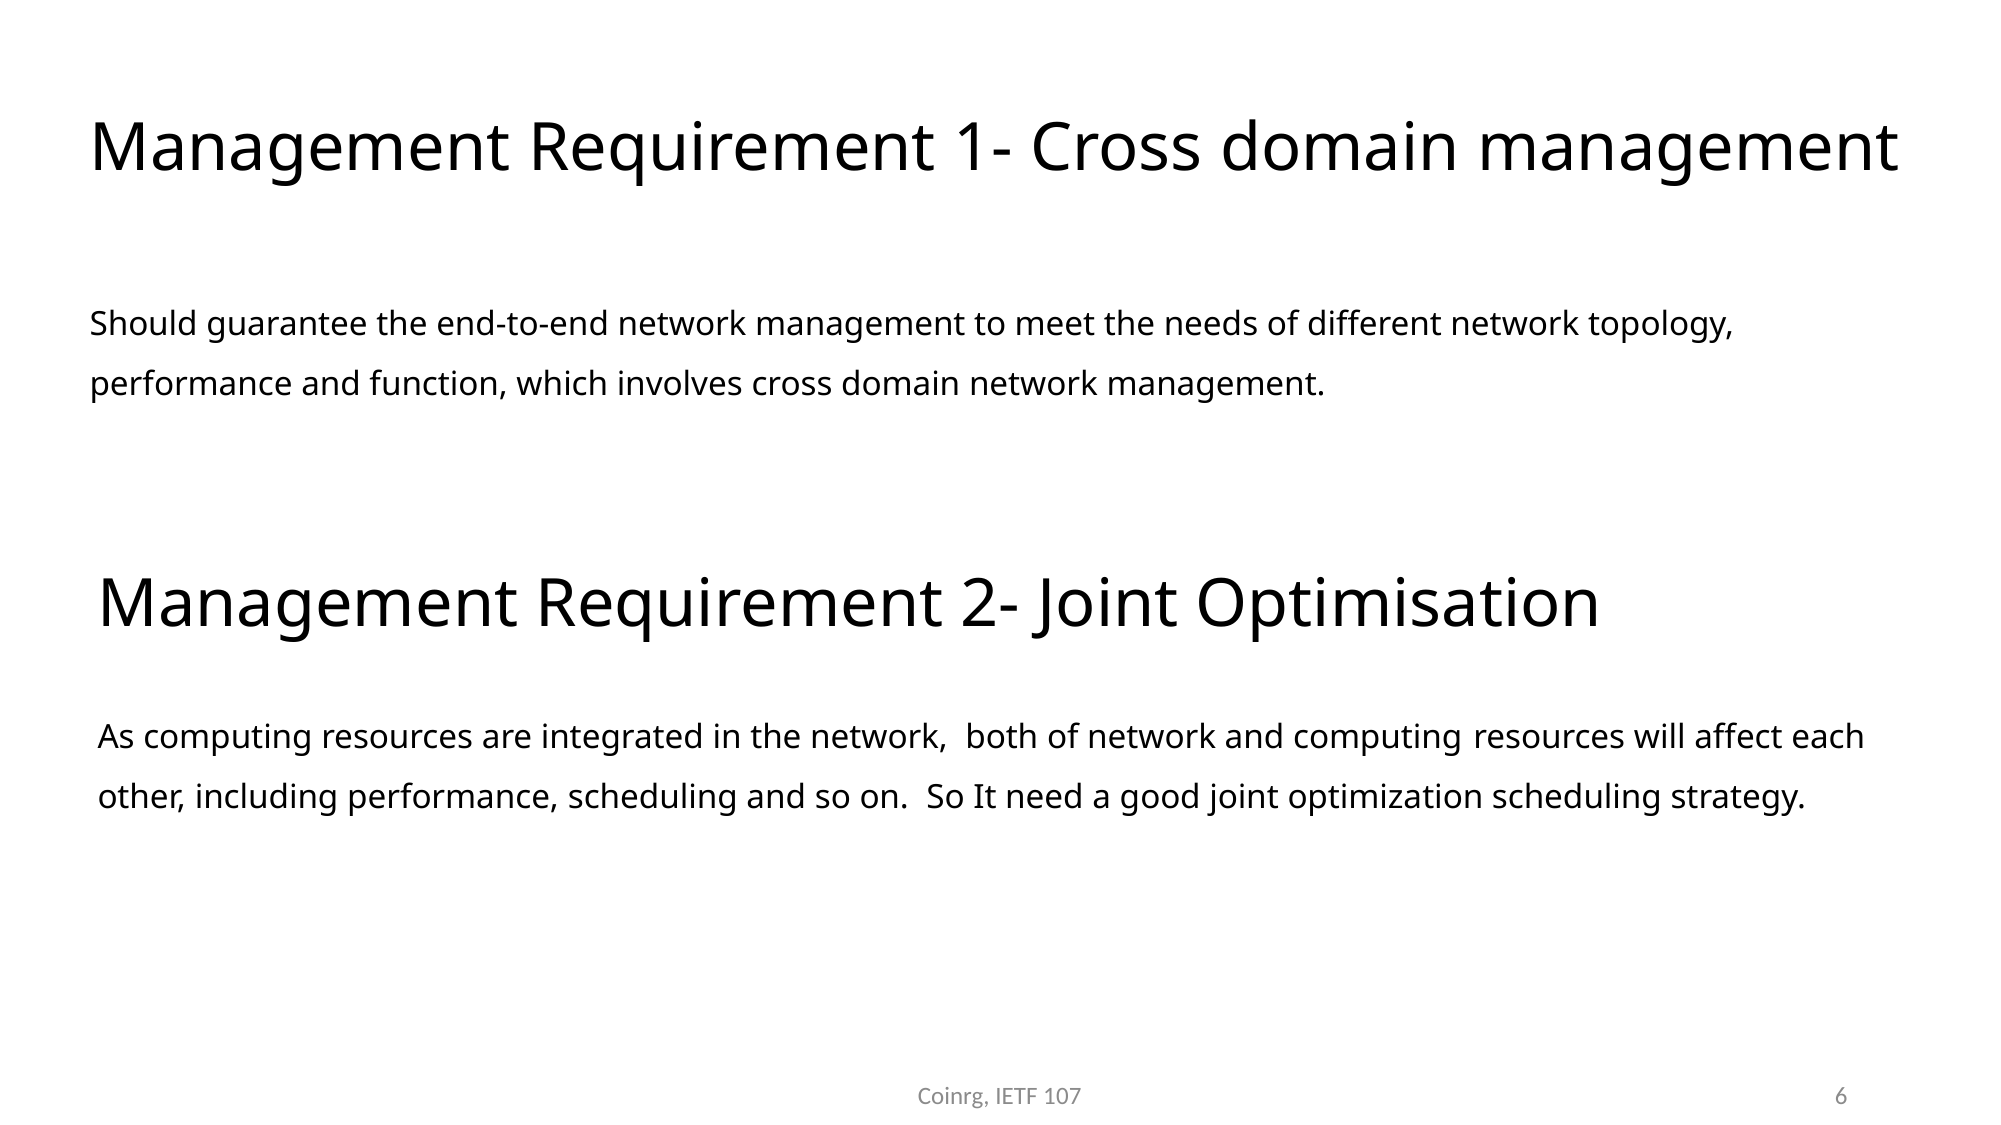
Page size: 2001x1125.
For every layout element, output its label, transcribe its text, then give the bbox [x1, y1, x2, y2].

text_box Management Requirement 2- Joint Optimisation [82, 496, 1808, 688]
text_box As computing resources are integrated in the network, both of network and computing resources will affect each other, including performance, scheduling and so on. So It need a good joint optimization scheduling strategy. [82, 688, 1921, 873]
title Management Requirement 1- Cross domain management [74, 39, 2000, 258]
slide_number 6 [1412, 1065, 1863, 1125]
text_box Should guarantee the end-to-end network management to meet the needs of different network topology, performance and function, which involves cross domain network management. [74, 274, 1863, 410]
footer Coinrg, IETF 107 [662, 1065, 1338, 1125]
